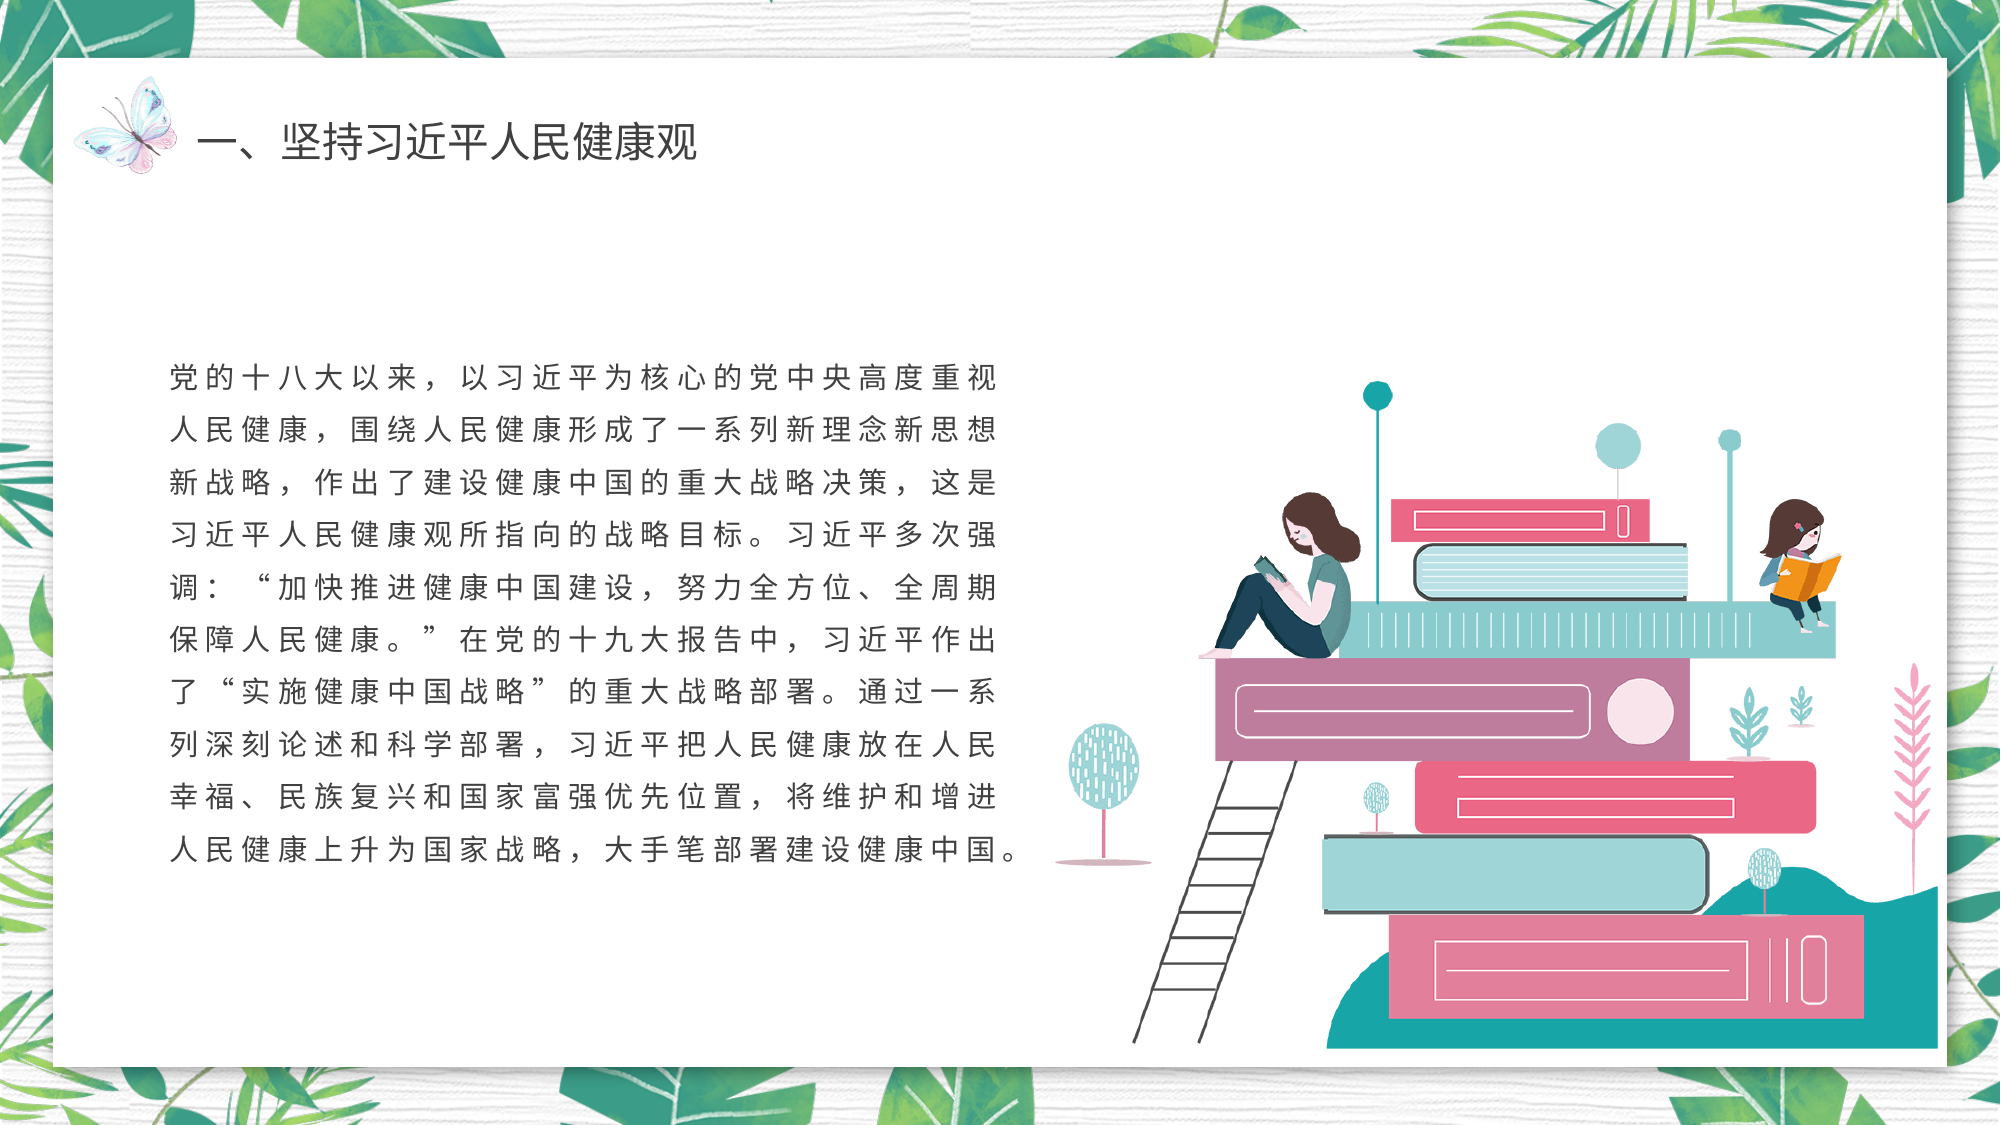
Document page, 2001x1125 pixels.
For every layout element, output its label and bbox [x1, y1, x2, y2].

picture [1036, 316, 1998, 1067]
picture [73, 76, 177, 174]
text_box [0, 0, 2000, 1125]
